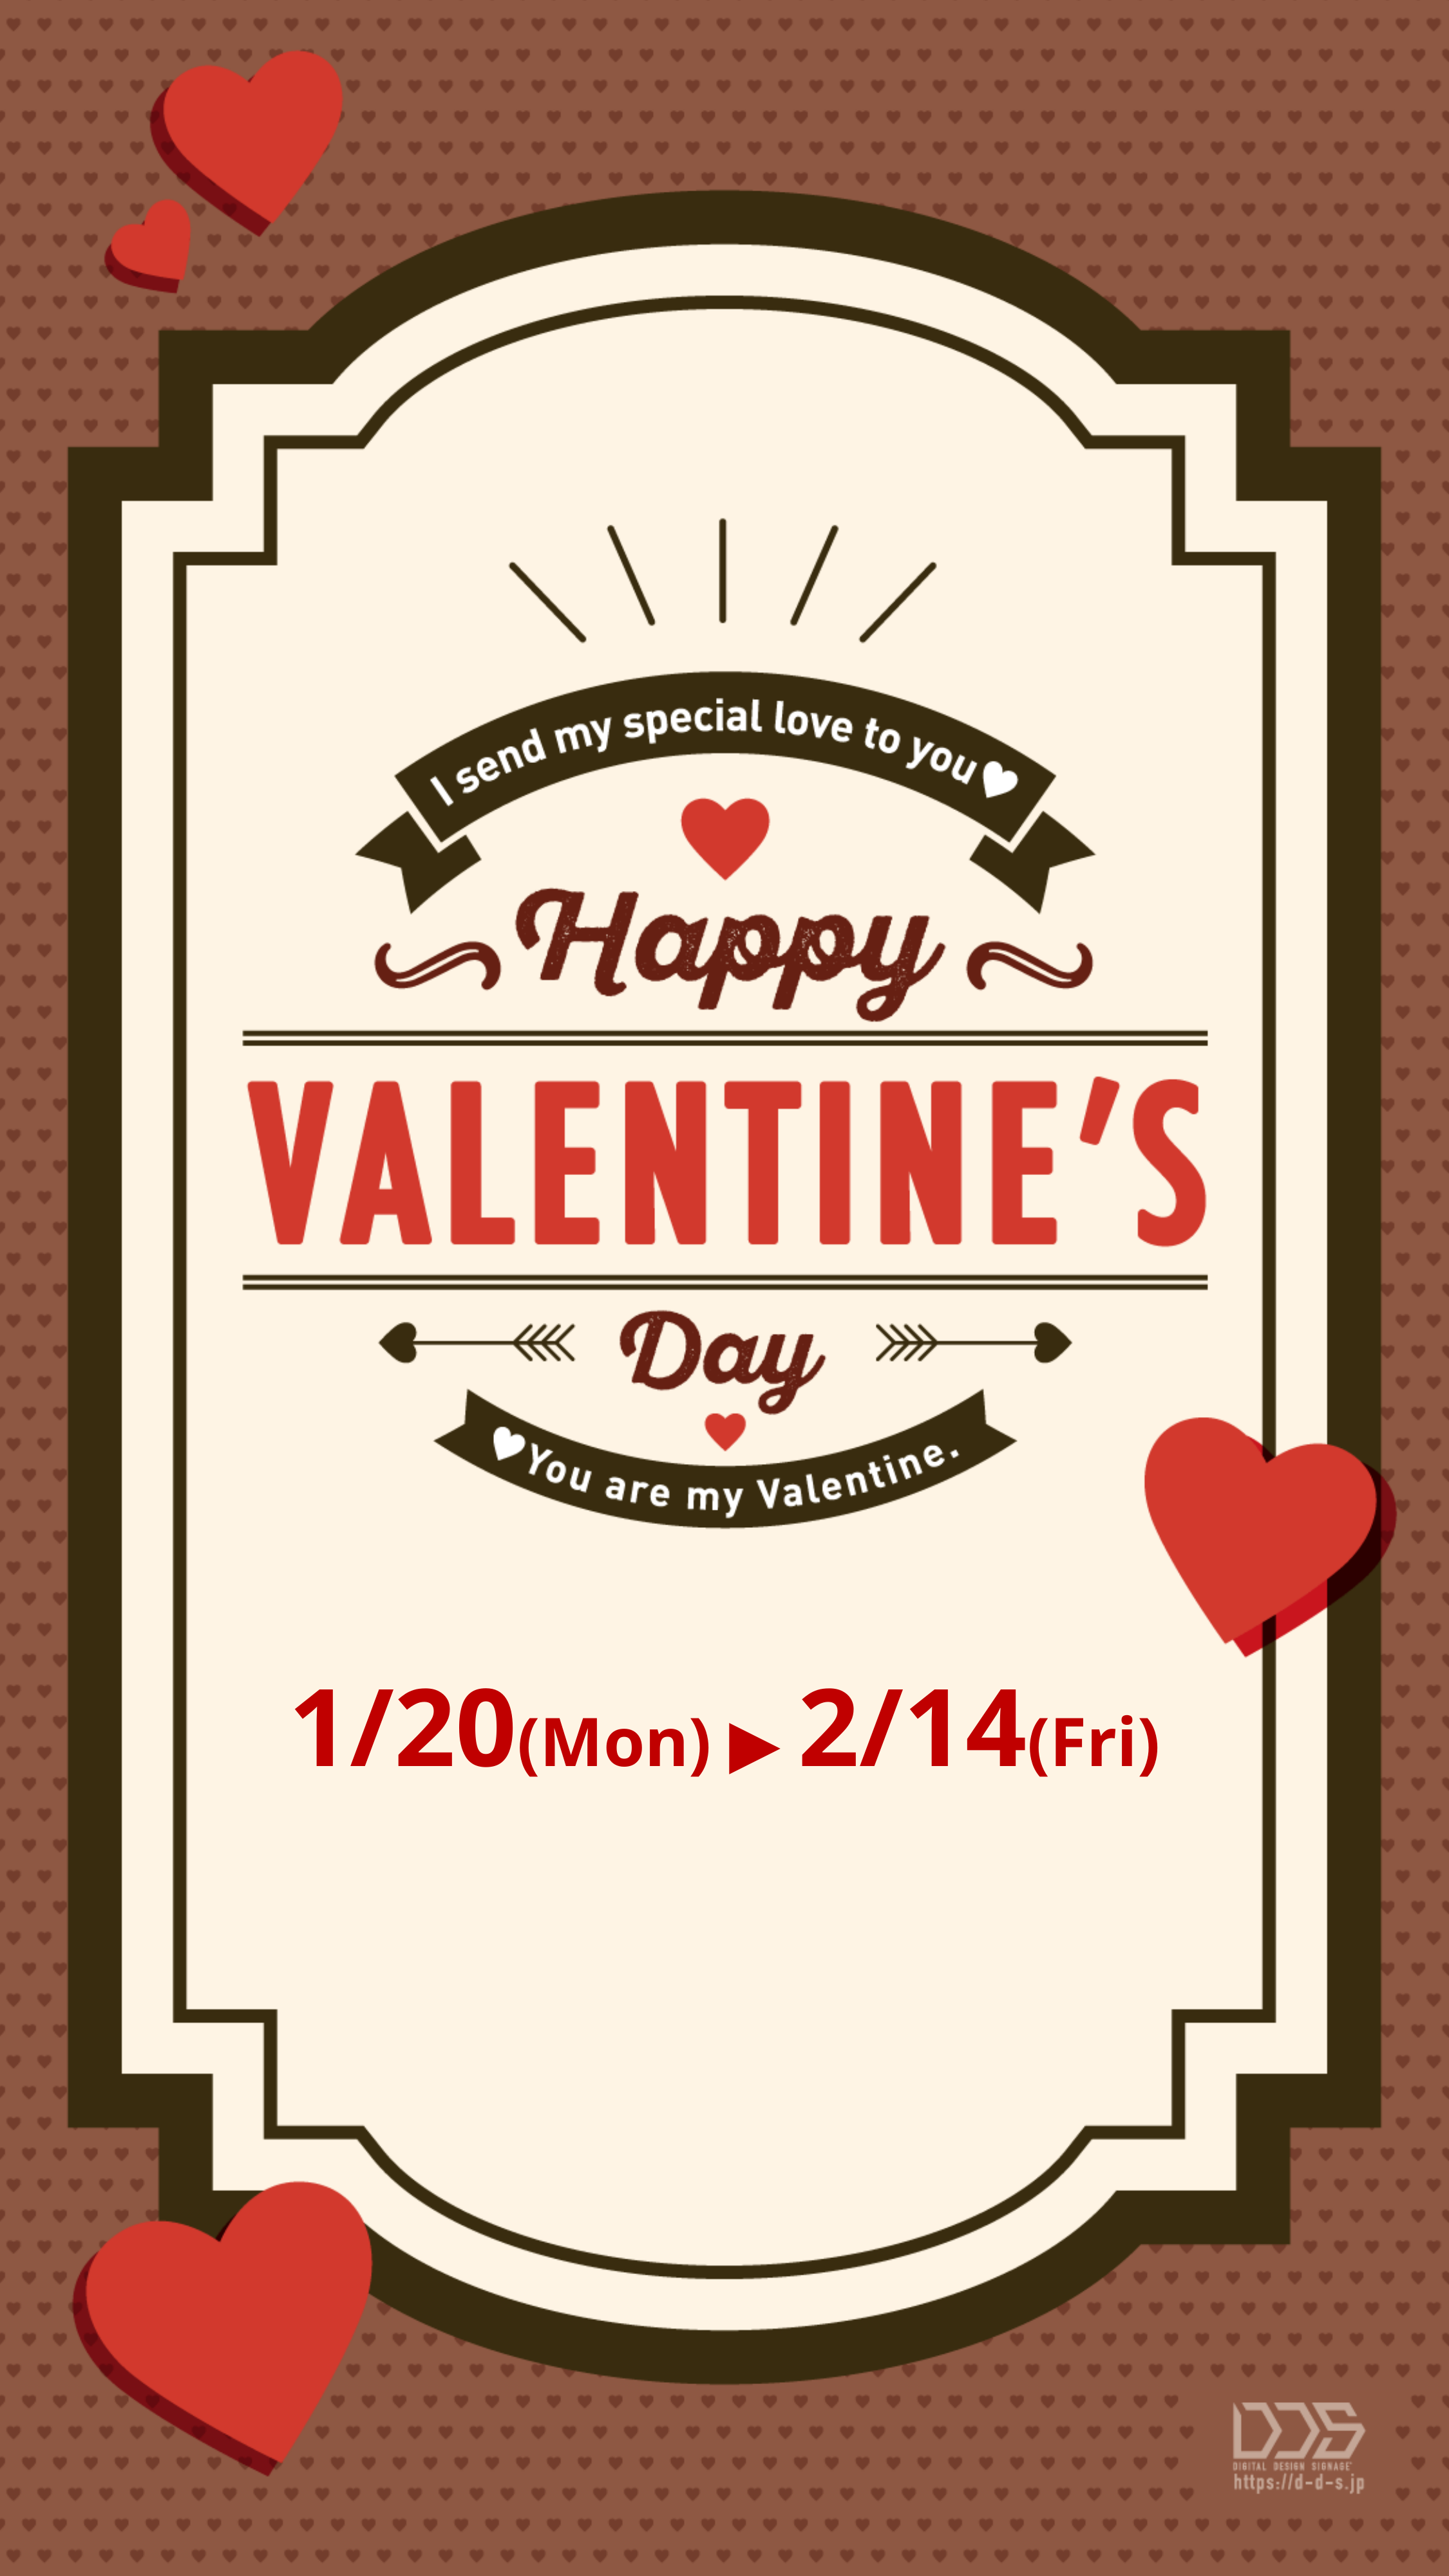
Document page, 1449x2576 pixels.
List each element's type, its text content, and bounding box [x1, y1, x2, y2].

subtitle 1/20(Mon) ▶ 2/14(Fri) [181, 1668, 1268, 1989]
picture [0, 0, 1449, 2576]
